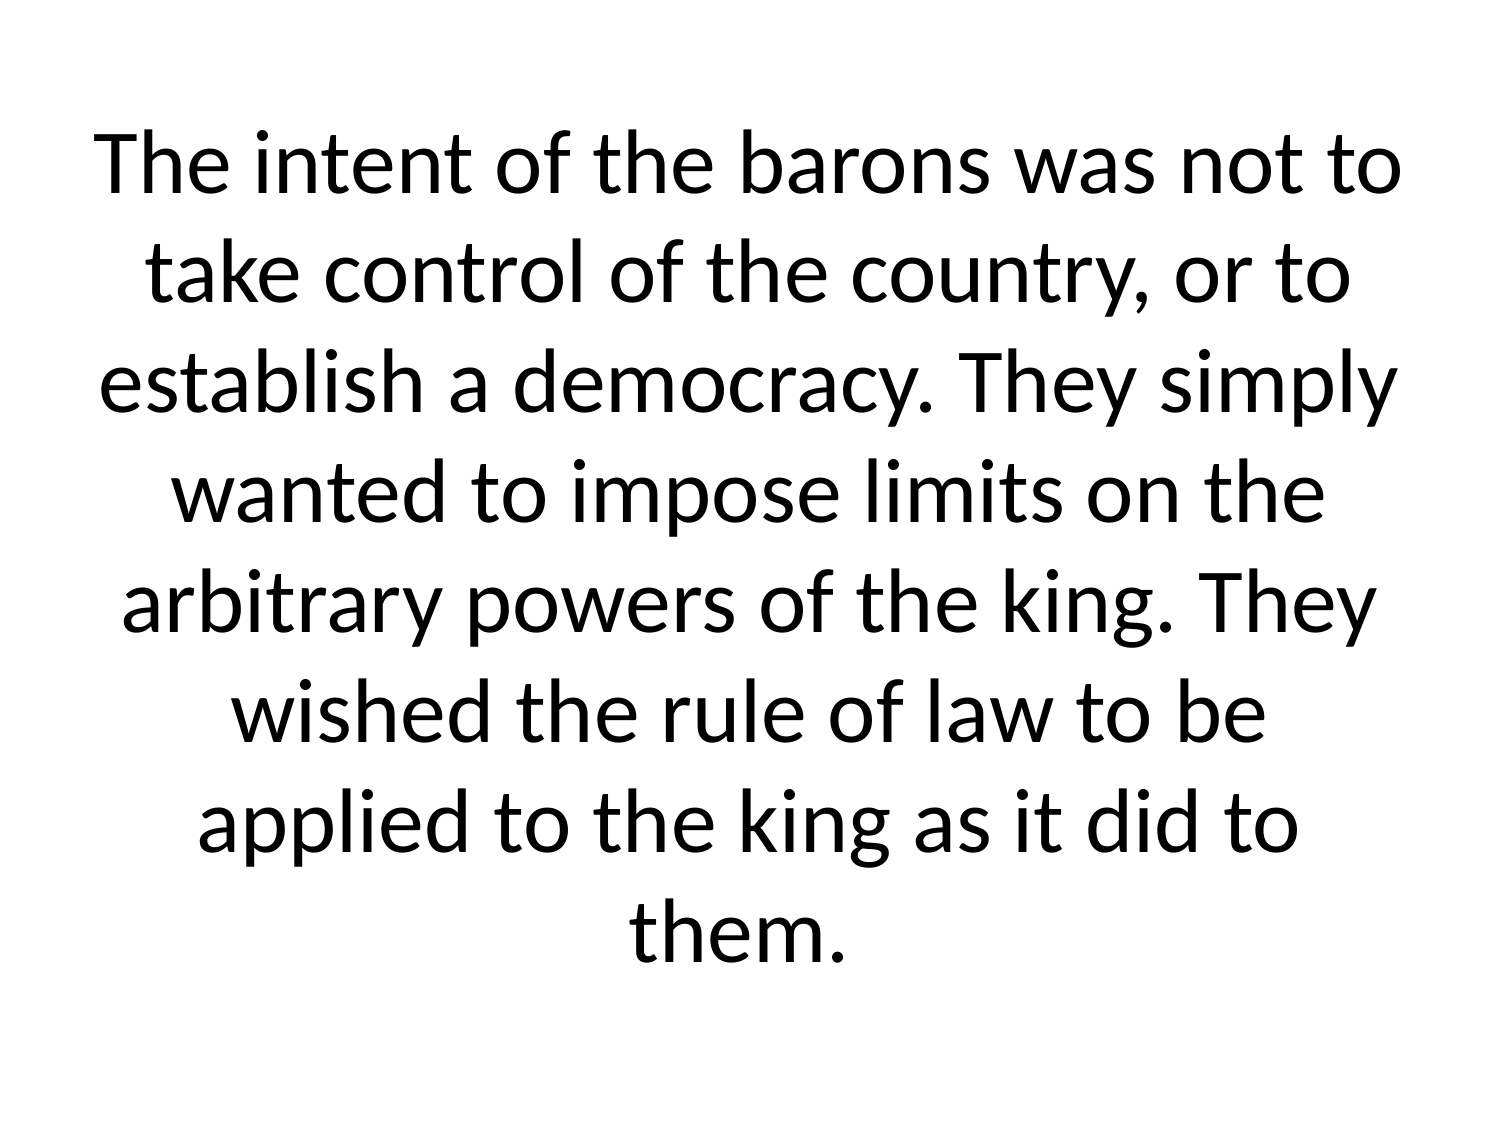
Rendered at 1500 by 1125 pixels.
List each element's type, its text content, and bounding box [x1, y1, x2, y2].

title The intent of the barons was not to take control of the country, or to establish a democracy. They simply wanted to impose limits on the arbitrary powers of the king. They wished the rule of law to be applied to the king as it did to them. [74, 44, 1426, 1038]
